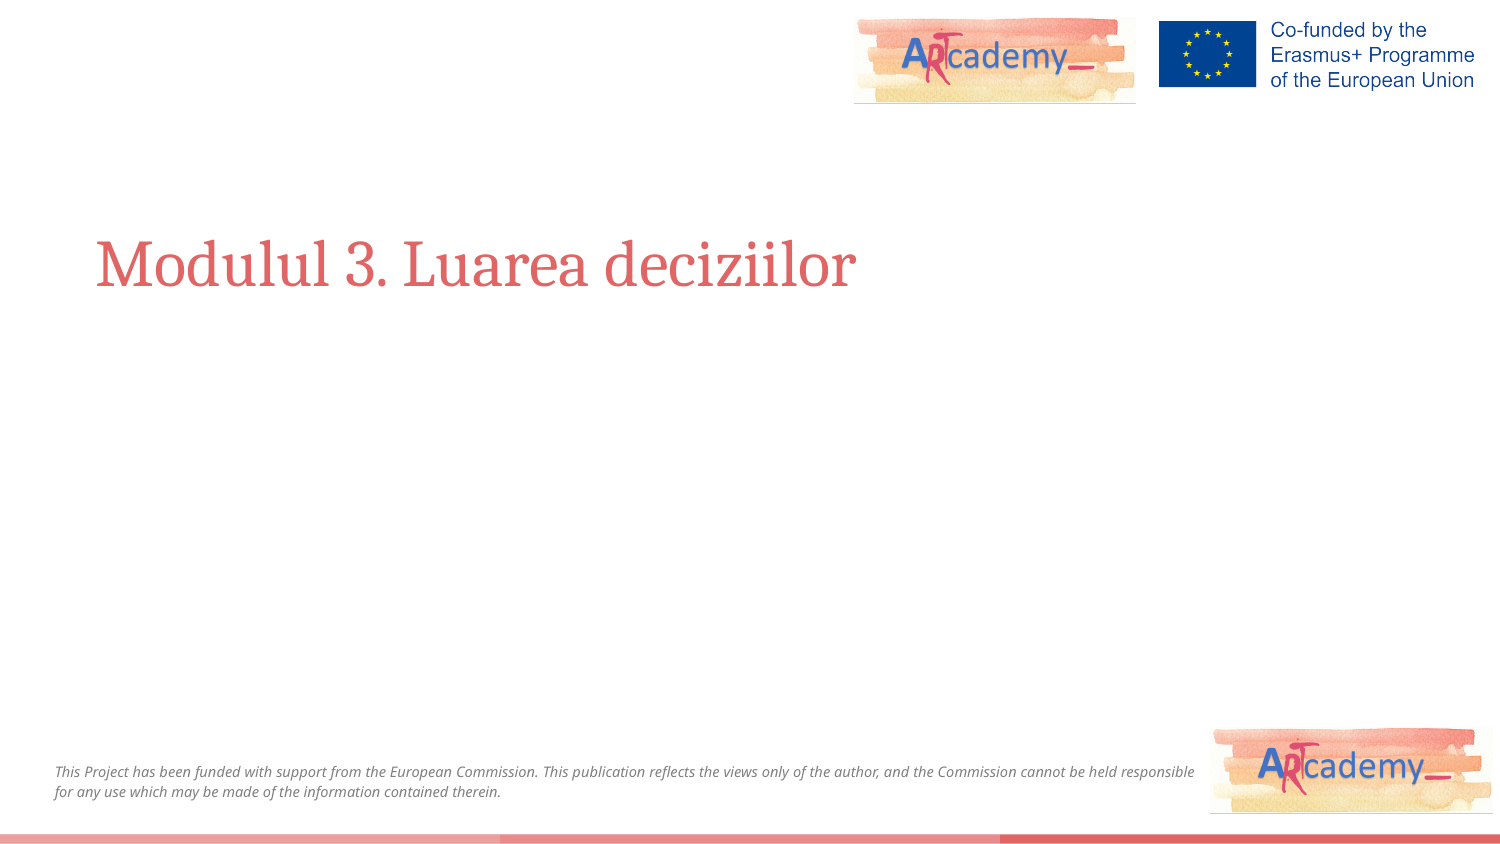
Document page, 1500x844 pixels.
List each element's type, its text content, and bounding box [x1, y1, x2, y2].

picture [1210, 709, 1493, 844]
title Modulul 3. Luarea deciziilor [80, 204, 1269, 465]
picture [854, 0, 1137, 134]
picture [1158, 21, 1474, 91]
text_box This Project has been funded with support from the European Commission. This publication reflects the views only of the author, and the Commission cannot be held responsible for any use which may be made of the information contained therein. [39, 754, 1205, 799]
